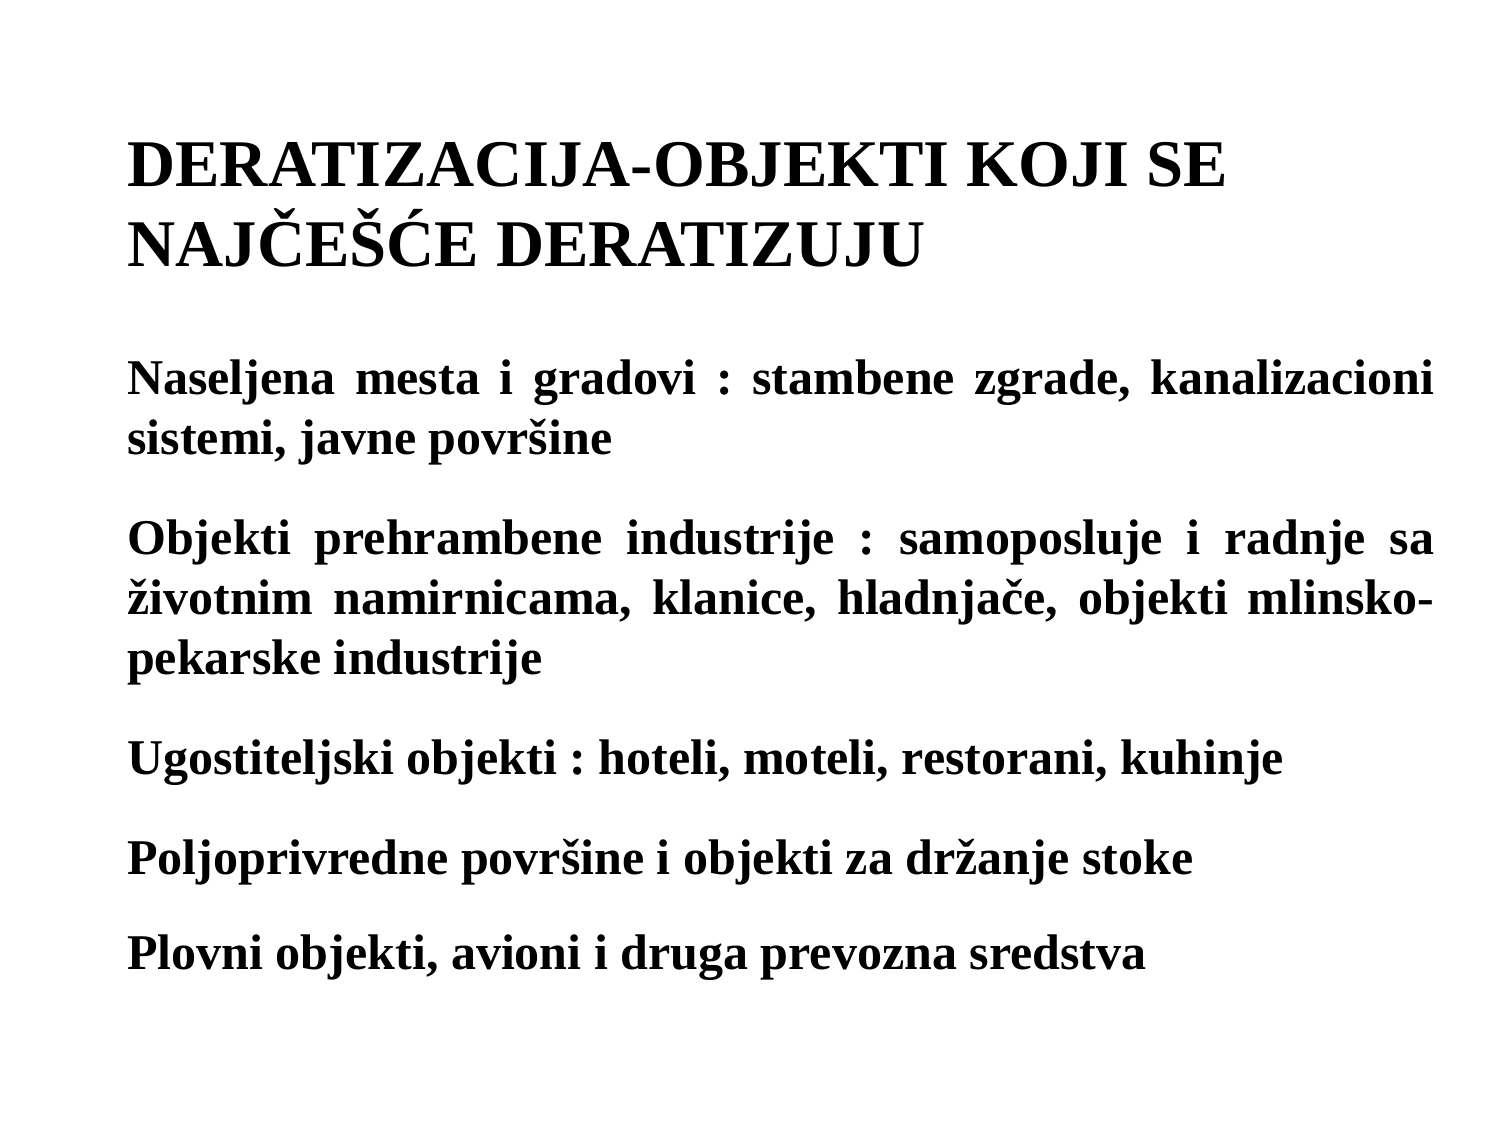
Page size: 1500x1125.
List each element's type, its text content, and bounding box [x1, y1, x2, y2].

text_box Naseljena mesta i gradovi : stambene zgrade, kanalizacioni sistemi, javne površine Objekti prehrambene industrije : samoposluje i radnje sa životnim namirnicama, klanice, hladnjače, objekti mlinsko-pekarske industrije Ugostiteljski objekti : hoteli, moteli, restorani, kuhinje Poljoprivredne površine i objekti za držanje stoke Plovni objekti, avioni i druga prevozna sredstva [112, 337, 1450, 987]
text_box DERATIZACIJA-OBJEKTI KOJI SE NAJČEŠĆE DERATIZUJU [112, 112, 1413, 288]
